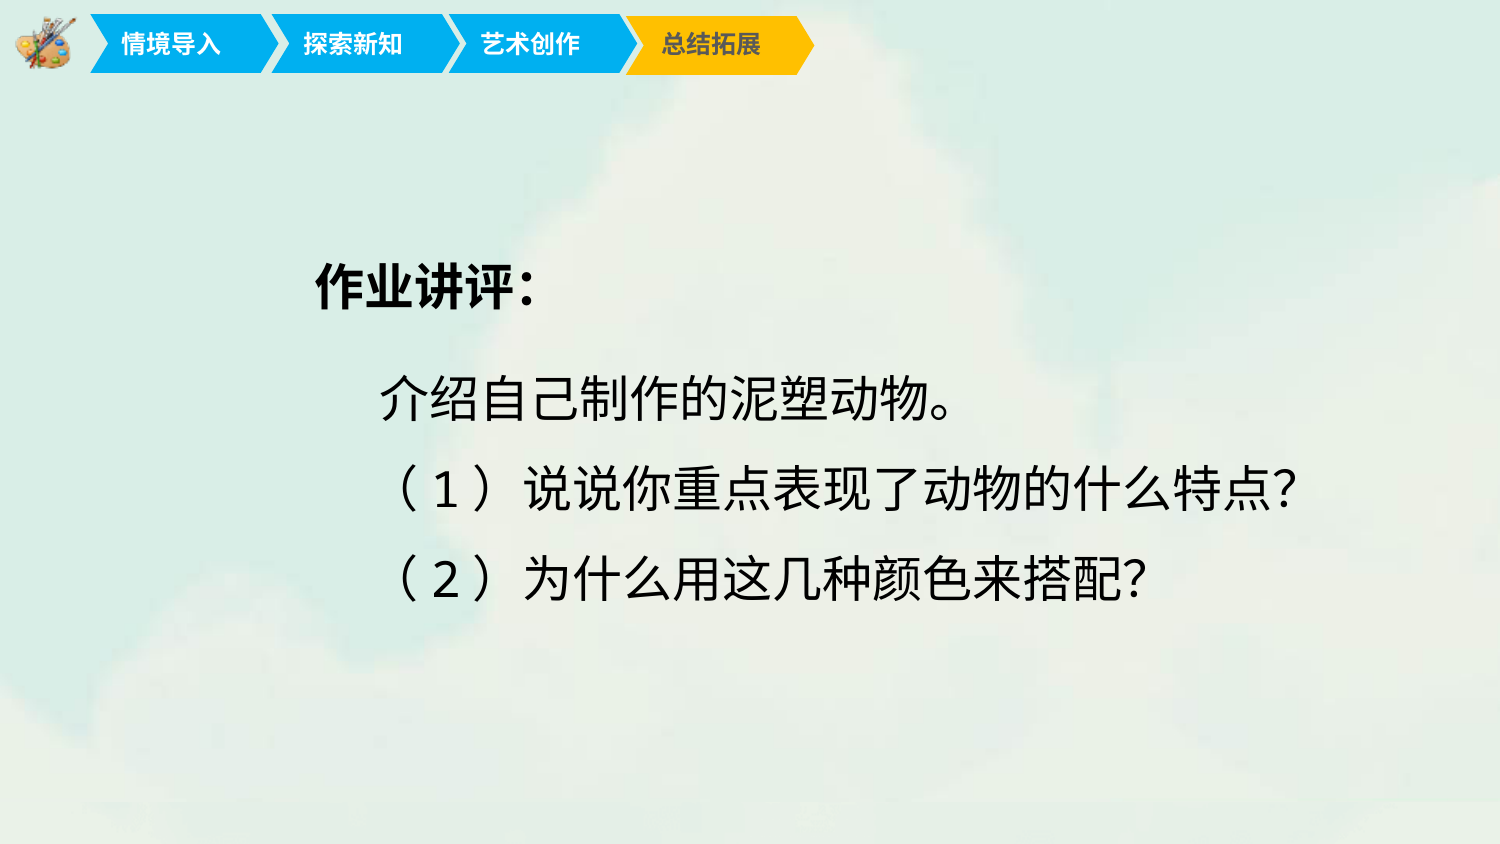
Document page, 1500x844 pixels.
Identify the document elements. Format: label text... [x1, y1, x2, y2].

picture [0, 0, 1500, 844]
text_box 作业讲评： 介绍自己制作的泥塑动物。 （1）说说你重点表现了动物的什么特点？ （2）为什么用这几种颜色来搭配？ [246, 219, 1367, 613]
